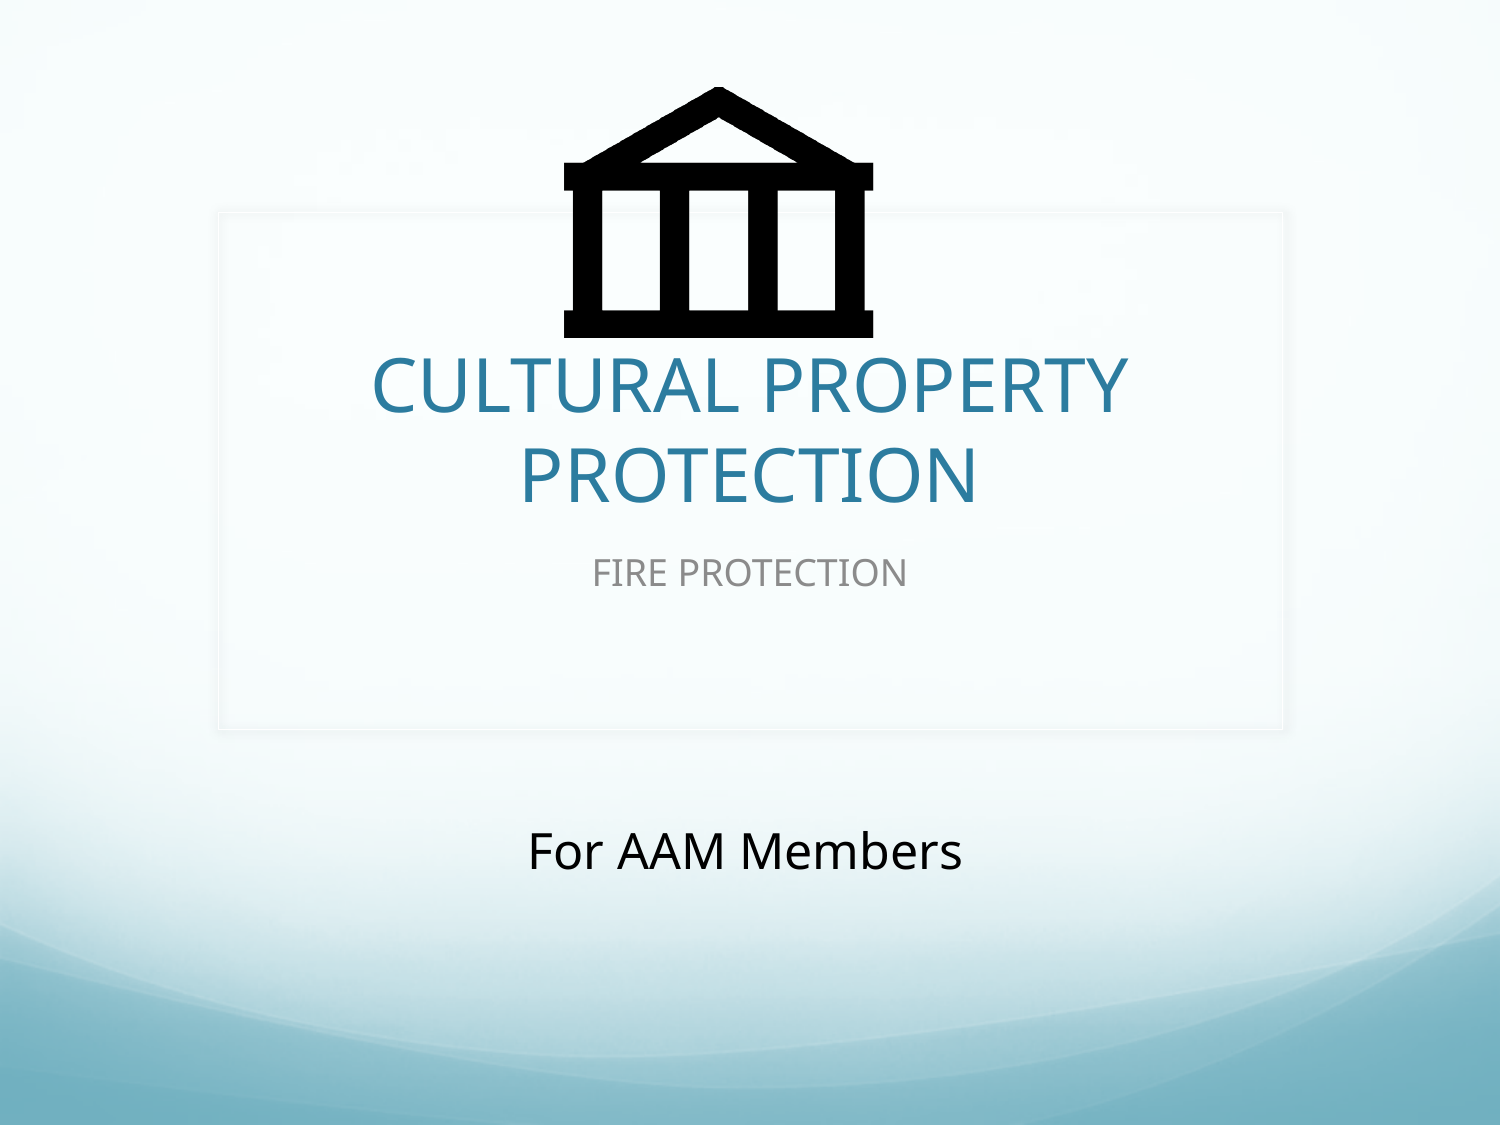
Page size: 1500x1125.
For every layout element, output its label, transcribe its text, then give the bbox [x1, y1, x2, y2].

title CULTURAL PROPERTY PROTECTION [217, 224, 1283, 525]
picture [549, 86, 888, 339]
text_box For AAM Members [512, 812, 1000, 888]
subtitle FIRE PROTECTION [217, 541, 1283, 692]
